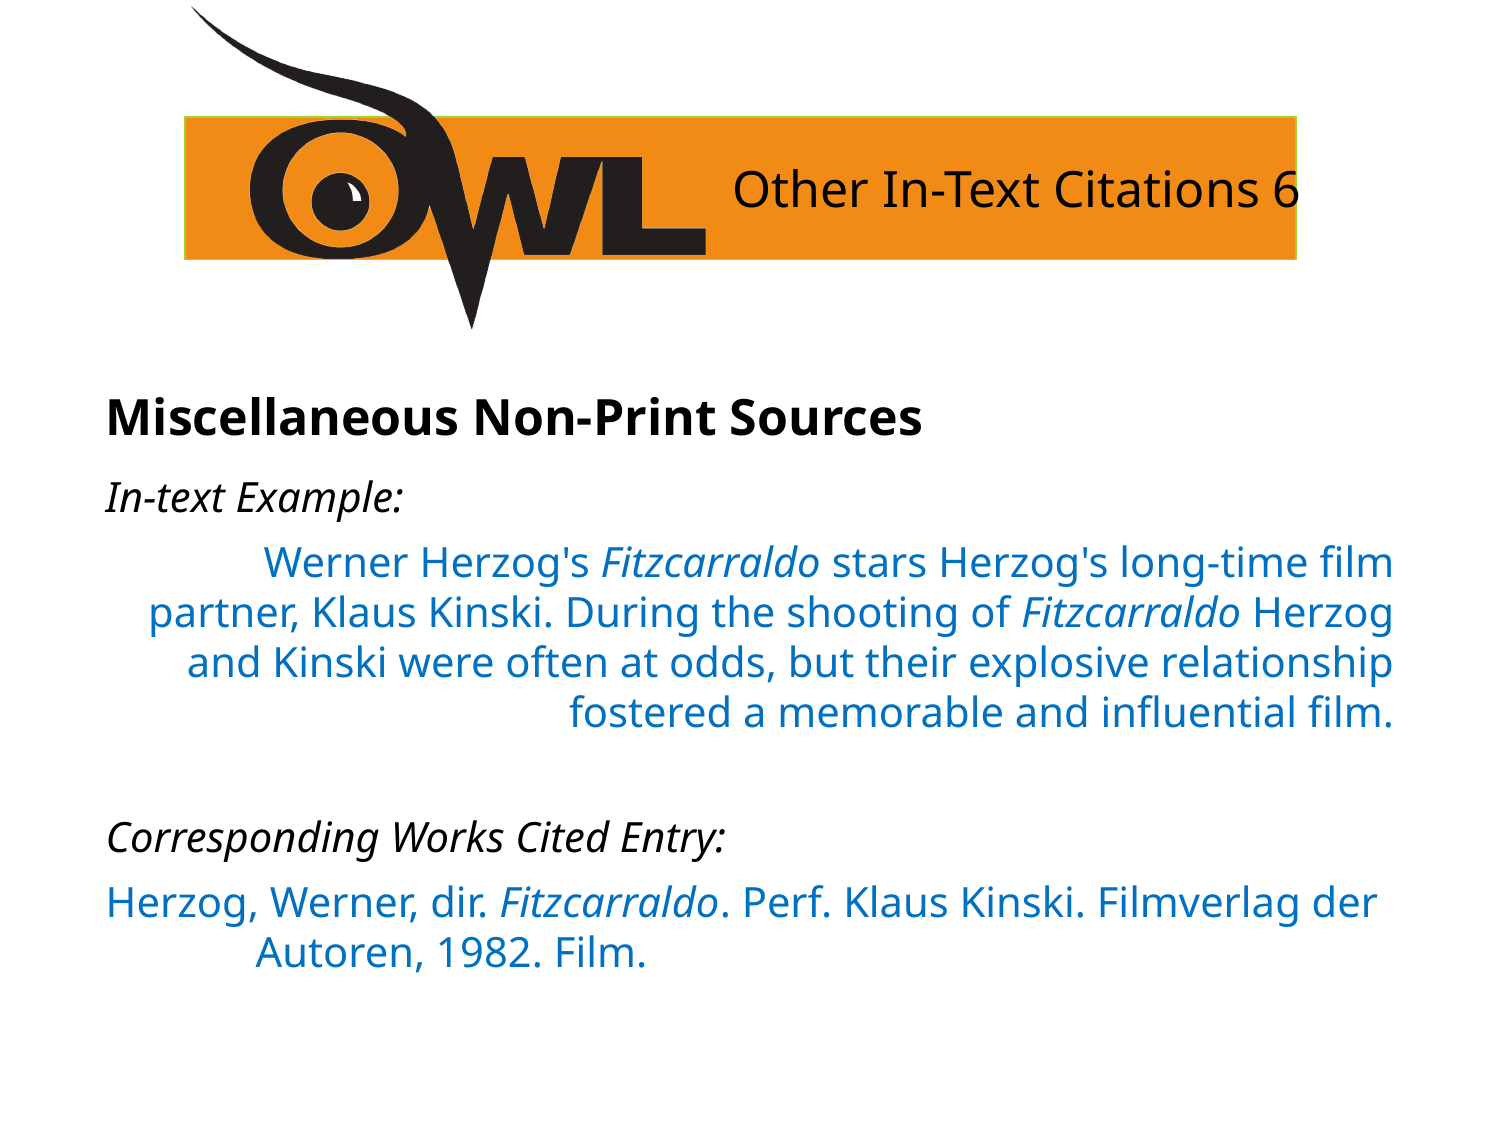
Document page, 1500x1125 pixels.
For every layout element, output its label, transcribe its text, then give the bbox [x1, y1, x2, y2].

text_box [184, 0, 1360, 332]
text_box Miscellaneous Non-Print Sources In-text Example: Werner Herzog's Fitzcarraldo stars Herzog's long-time film partner, Klaus Kinski. During the shooting of Fitzcarraldo Herzog and Kinski were often at odds, but their explosive relationship fostered a memorable and influential film. Corresponding Works Cited Entry: Herzog, Werner, dir. Fitzcarraldo. Perf. Klaus Kinski. Filmverlag der Autoren, 1982. Film. [90, 348, 1410, 990]
